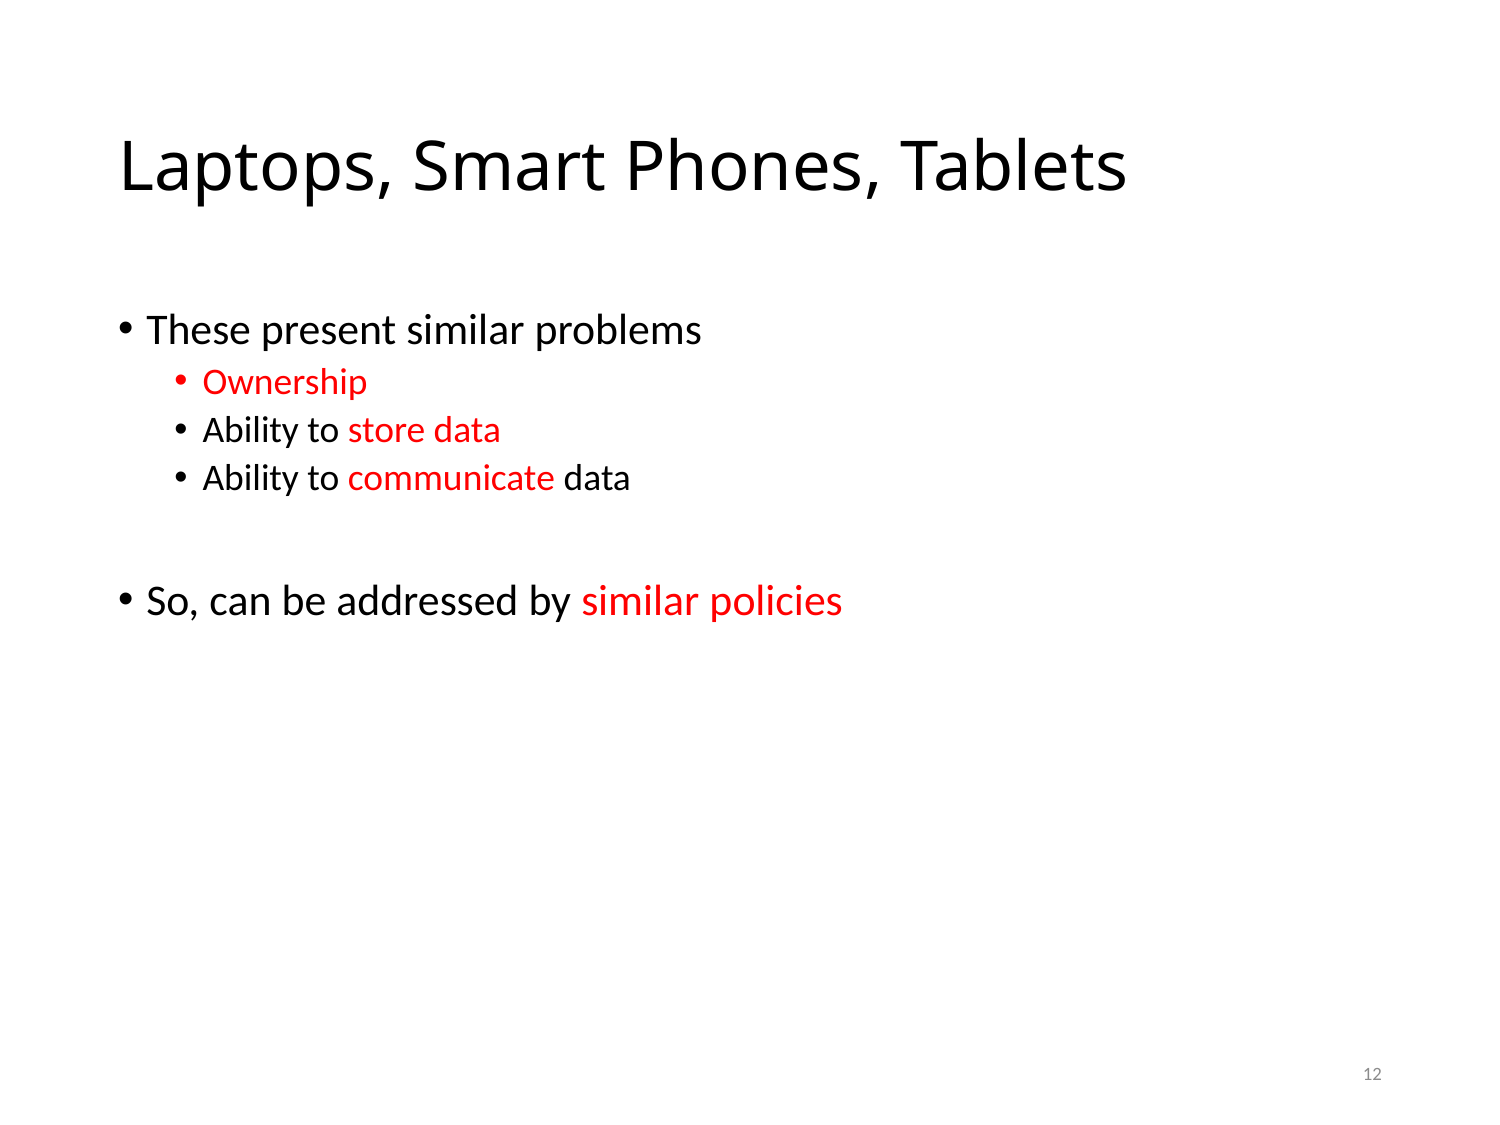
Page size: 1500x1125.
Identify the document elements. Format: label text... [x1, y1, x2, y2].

slide_number 12 [1059, 1042, 1397, 1103]
list These present similar problems Ownership Ability to store data Ability to communicate data So, can be addressed by similar policies [103, 299, 1397, 1014]
title Laptops, Smart Phones, Tablets [103, 59, 1397, 278]
